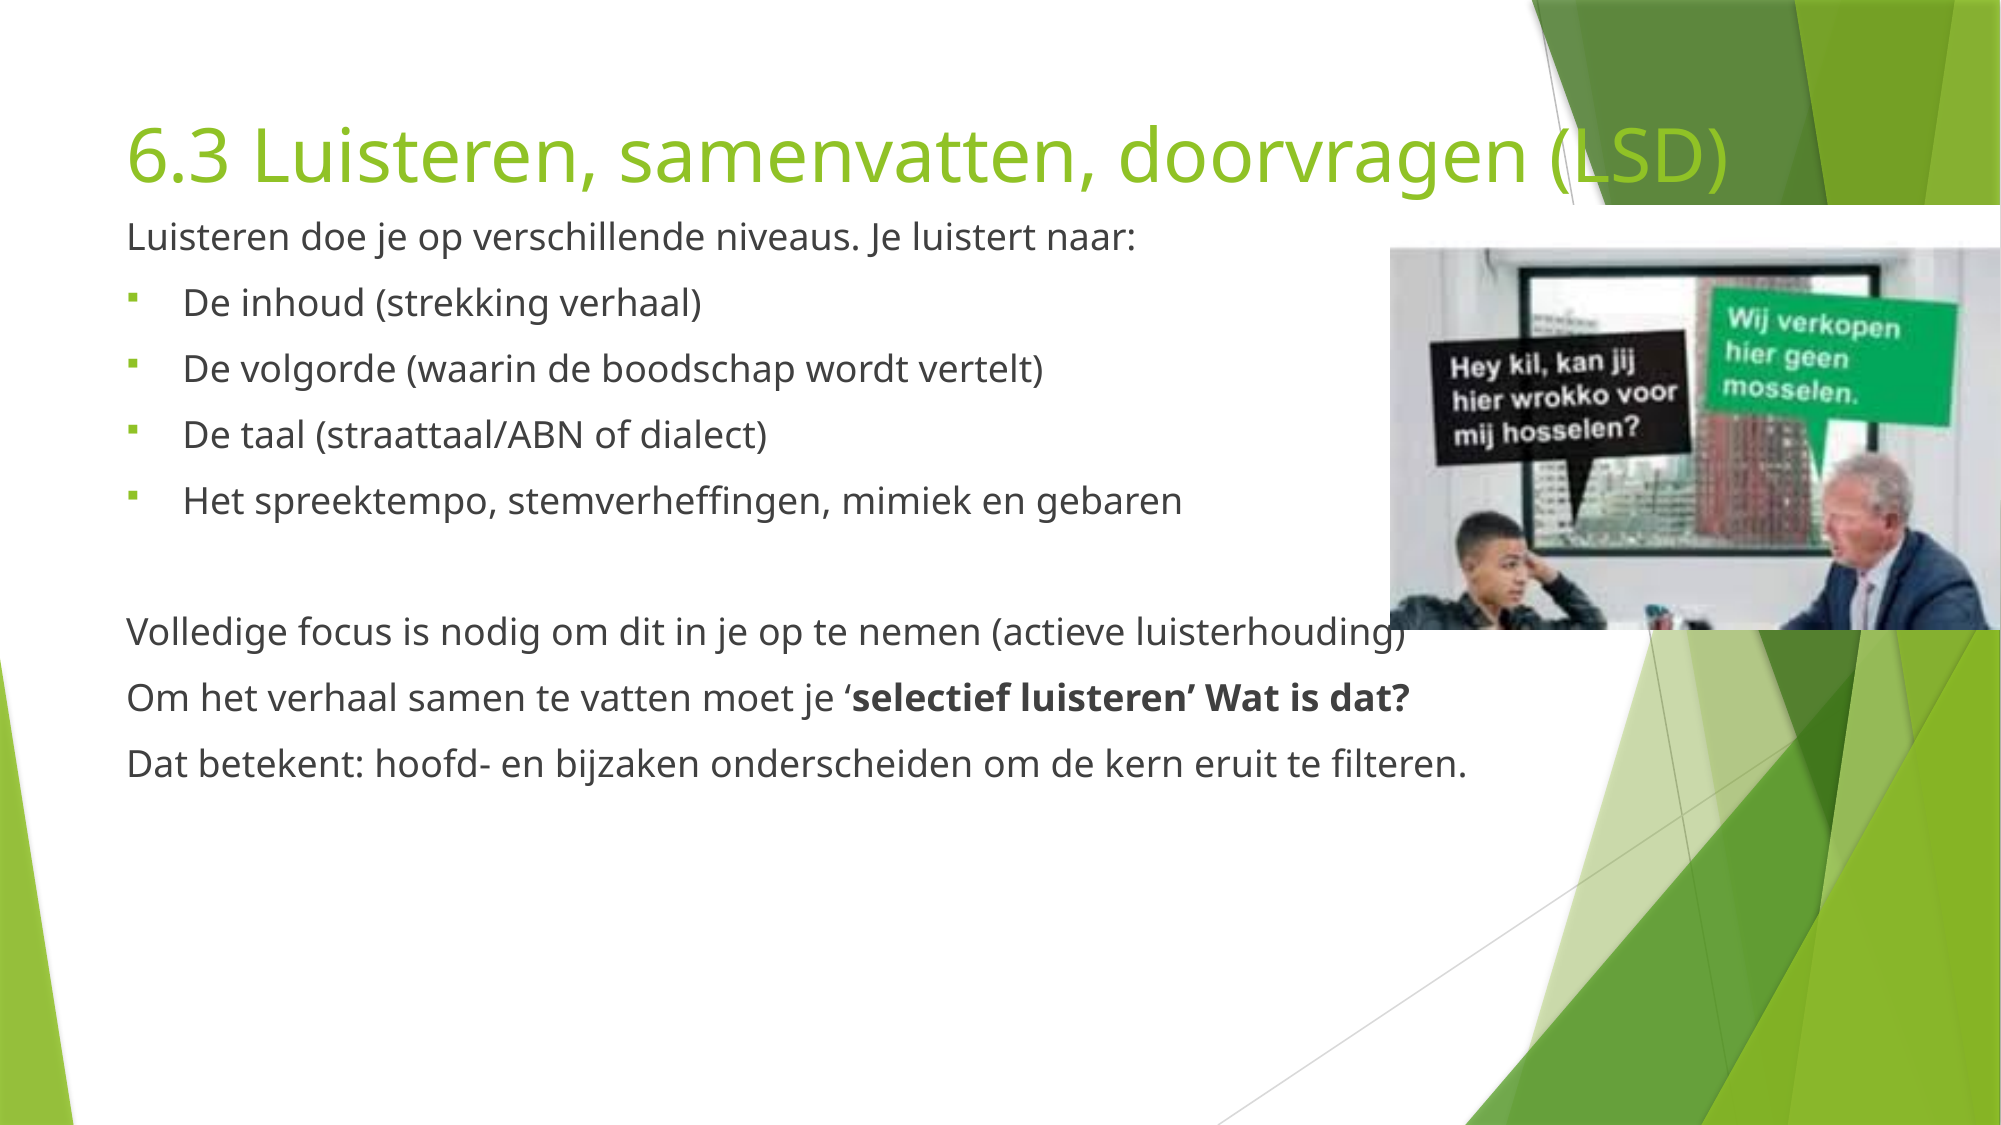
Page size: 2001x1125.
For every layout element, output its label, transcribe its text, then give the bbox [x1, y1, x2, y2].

list Luisteren doe je op verschillende niveaus. Je luistert naar: De inhoud (strekking verhaal) De volgorde (waarin de boodschap wordt vertelt) De taal (straattaal/ABN of dialect) Het spreektempo, stemverheffingen, mimiek en gebaren Volledige focus is nodig om dit in je op te nemen (actieve luisterhouding) Om het verhaal samen te vatten moet je ‘selectief luisteren’ Wat is dat? Dat betekent: hoofd- en bijzaken onderscheiden om de kern eruit te filteren. [111, 205, 1522, 991]
picture [1389, 205, 2000, 631]
title 6.3 Luisteren, samenvatten, doorvragen (LSD) [111, 99, 1749, 205]
